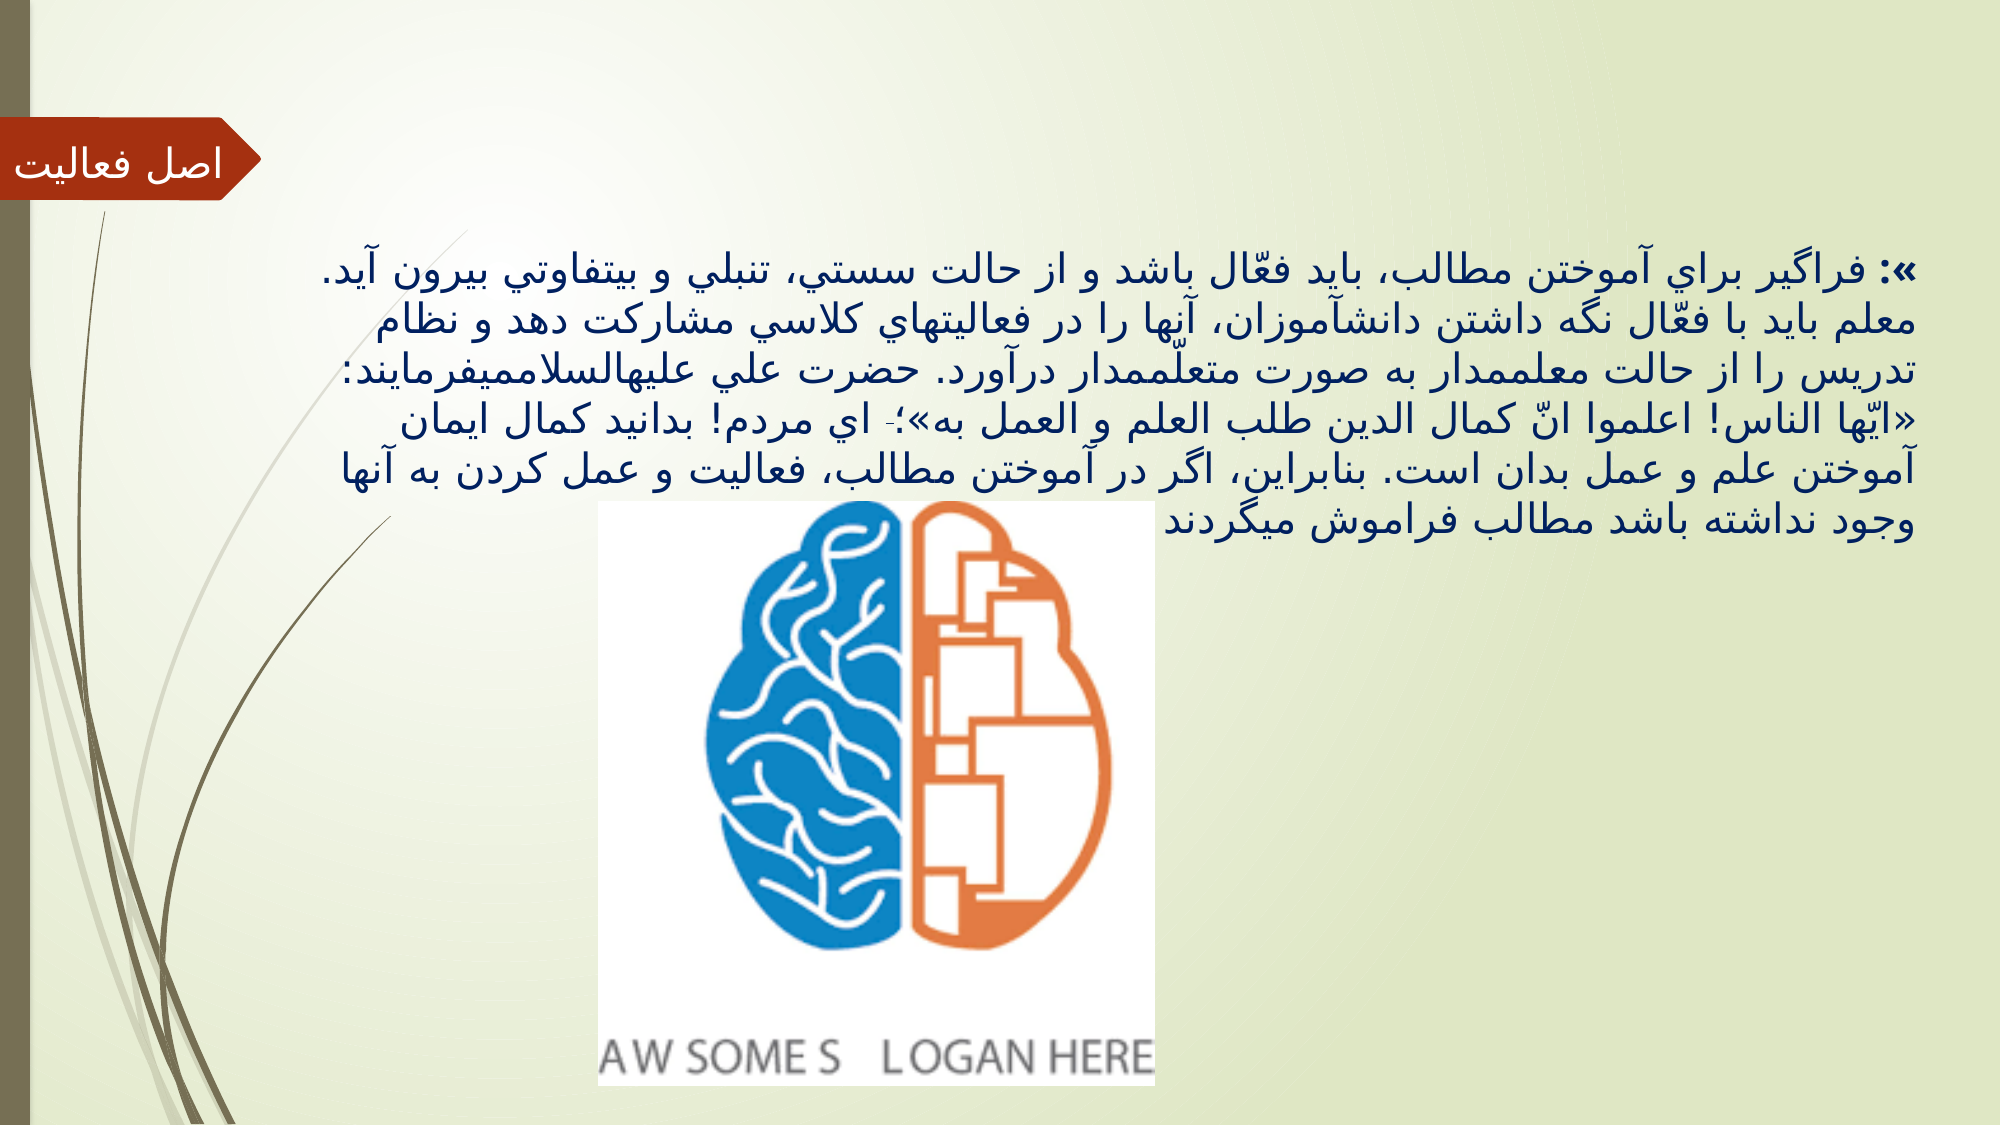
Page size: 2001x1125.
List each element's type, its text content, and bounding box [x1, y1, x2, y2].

picture [598, 501, 1156, 1087]
text_box اصل فعالیت [0, 129, 240, 195]
text_box »: فراگير براي آموختن مطالب، بايد فعّال باشد و از حالت سستي، تنبلي و بي‏تفاوتي بيرون آيد. معلم بايد با فعّال نگه داشتن دانش‏آموزان، آنها را در فعاليت‏هاي كلاسي مشاركت دهد و نظام تدريس را از حالت معلم‏مدار به صورت متعلّم‏مدار درآورد. حضرت علي عليه‏السلاممي‏فرمايند: «ايّها الناس! اعلموا انّ كمال الدين طلب العلم و العمل به»؛ اي مردم! بدانيد كمال ايمان آموختن علم و عمل بدان است. بنابراين، اگر در آموختن مطالب، فعاليت و عمل كردن به آنها وجود نداشته باشد مطالب فراموش مي‏گردند [265, 234, 1933, 550]
